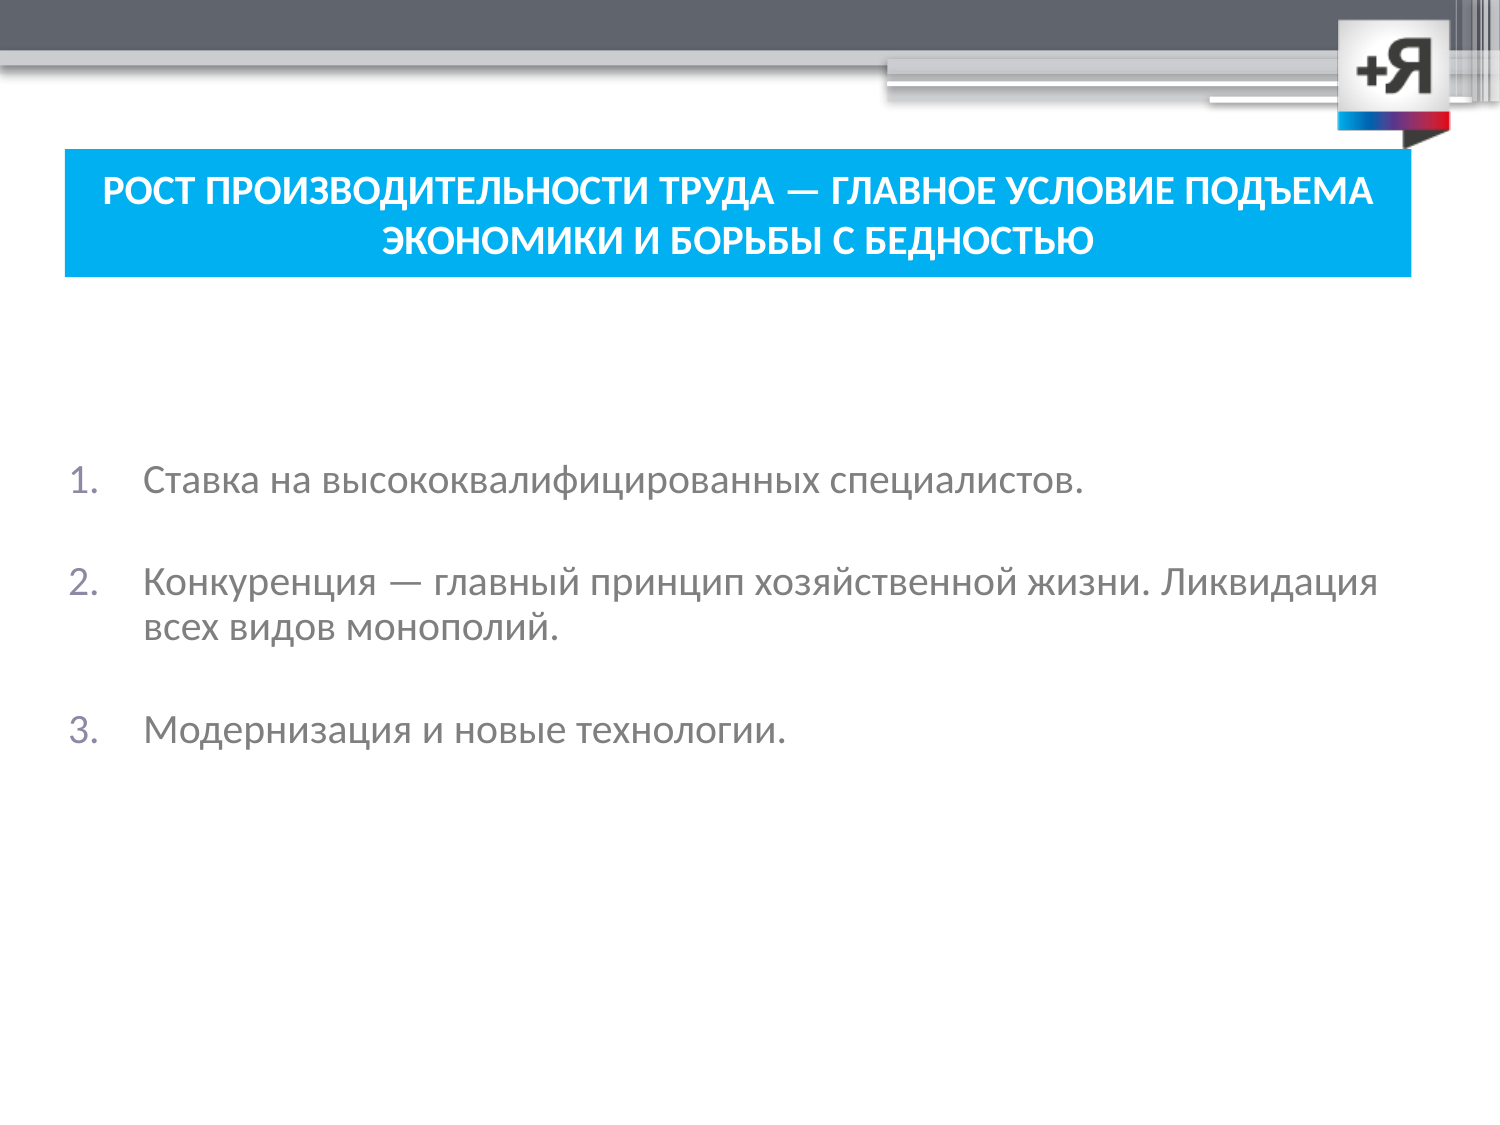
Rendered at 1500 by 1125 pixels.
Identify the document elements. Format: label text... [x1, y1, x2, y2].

list Ставка на высококвалифицированных специалистов. Конкуренция — главный принцип хозяйственной жизни. Ликвидация всех видов монополий. Модернизация и новые технологии. [52, 290, 1429, 1079]
title РОСТ ПРОИЗВОДИТЕЛЬНОСТИ ТРУДА — ГЛАВНОЕ УСЛОВИЕ ПОДЪЕМА ЭКОНОМИКИ И БОРЬБЫ С БЕДНОСТЬЮ [63, 147, 1413, 279]
picture [1328, 19, 1451, 149]
